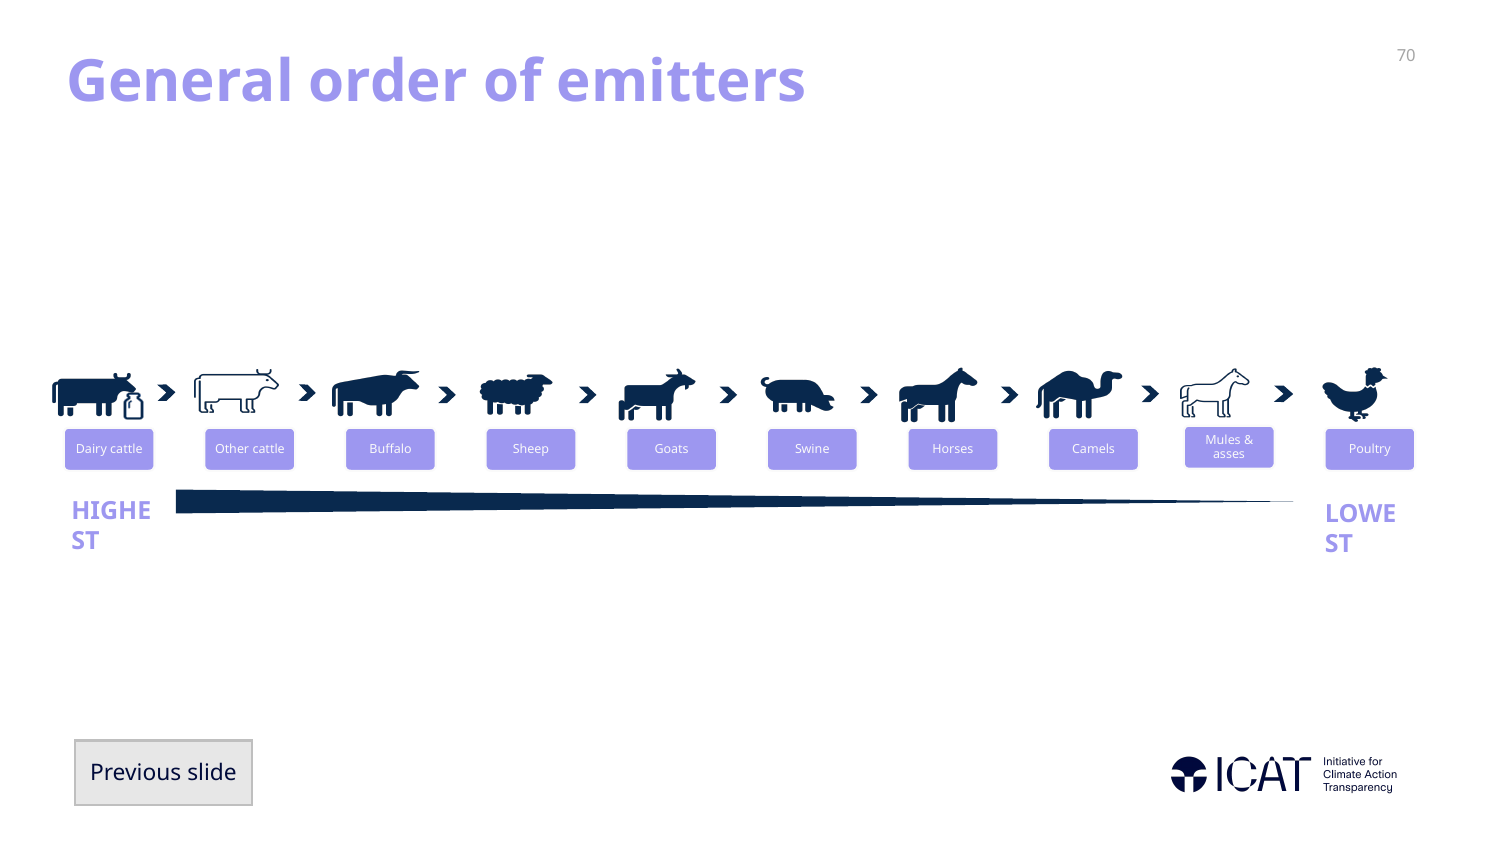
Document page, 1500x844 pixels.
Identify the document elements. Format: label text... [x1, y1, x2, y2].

text_box [578, 386, 597, 404]
text_box [611, 360, 703, 429]
text_box Poultry [1324, 427, 1416, 471]
text_box [1000, 386, 1019, 404]
text_box Highest [56, 487, 176, 563]
text_box [719, 386, 738, 404]
text_box [175, 489, 1294, 514]
text_box Camels [1048, 427, 1139, 471]
text_box [157, 384, 176, 401]
text_box Mules & asses [1183, 425, 1275, 469]
text_box Buffalo [345, 427, 436, 471]
text_box [190, 356, 282, 425]
text_box [1173, 362, 1255, 423]
text_box [438, 386, 456, 404]
text_box Lowest [1309, 489, 1417, 565]
text_box [112, 389, 156, 423]
text_box Goats [626, 427, 718, 471]
text_box [752, 360, 843, 429]
text_box Other cattle [204, 427, 296, 471]
text_box [298, 384, 316, 401]
picture [1171, 724, 1430, 824]
text_box [48, 360, 140, 429]
text_box Dairy cattle [63, 427, 155, 471]
text_box [892, 360, 984, 429]
title General order of emitters [51, 35, 1449, 130]
text_box [470, 360, 562, 429]
text_box [1273, 385, 1294, 403]
text_box [114, 754, 240, 791]
text_box [860, 386, 878, 404]
text_box Sheep [485, 427, 577, 471]
text_box [1309, 360, 1401, 429]
text_box Swine [766, 427, 858, 471]
list Previous slide [75, 740, 253, 806]
text_box Horses [907, 427, 999, 471]
text_box [1033, 360, 1125, 429]
text_box [330, 360, 422, 429]
text_box [1141, 385, 1160, 403]
